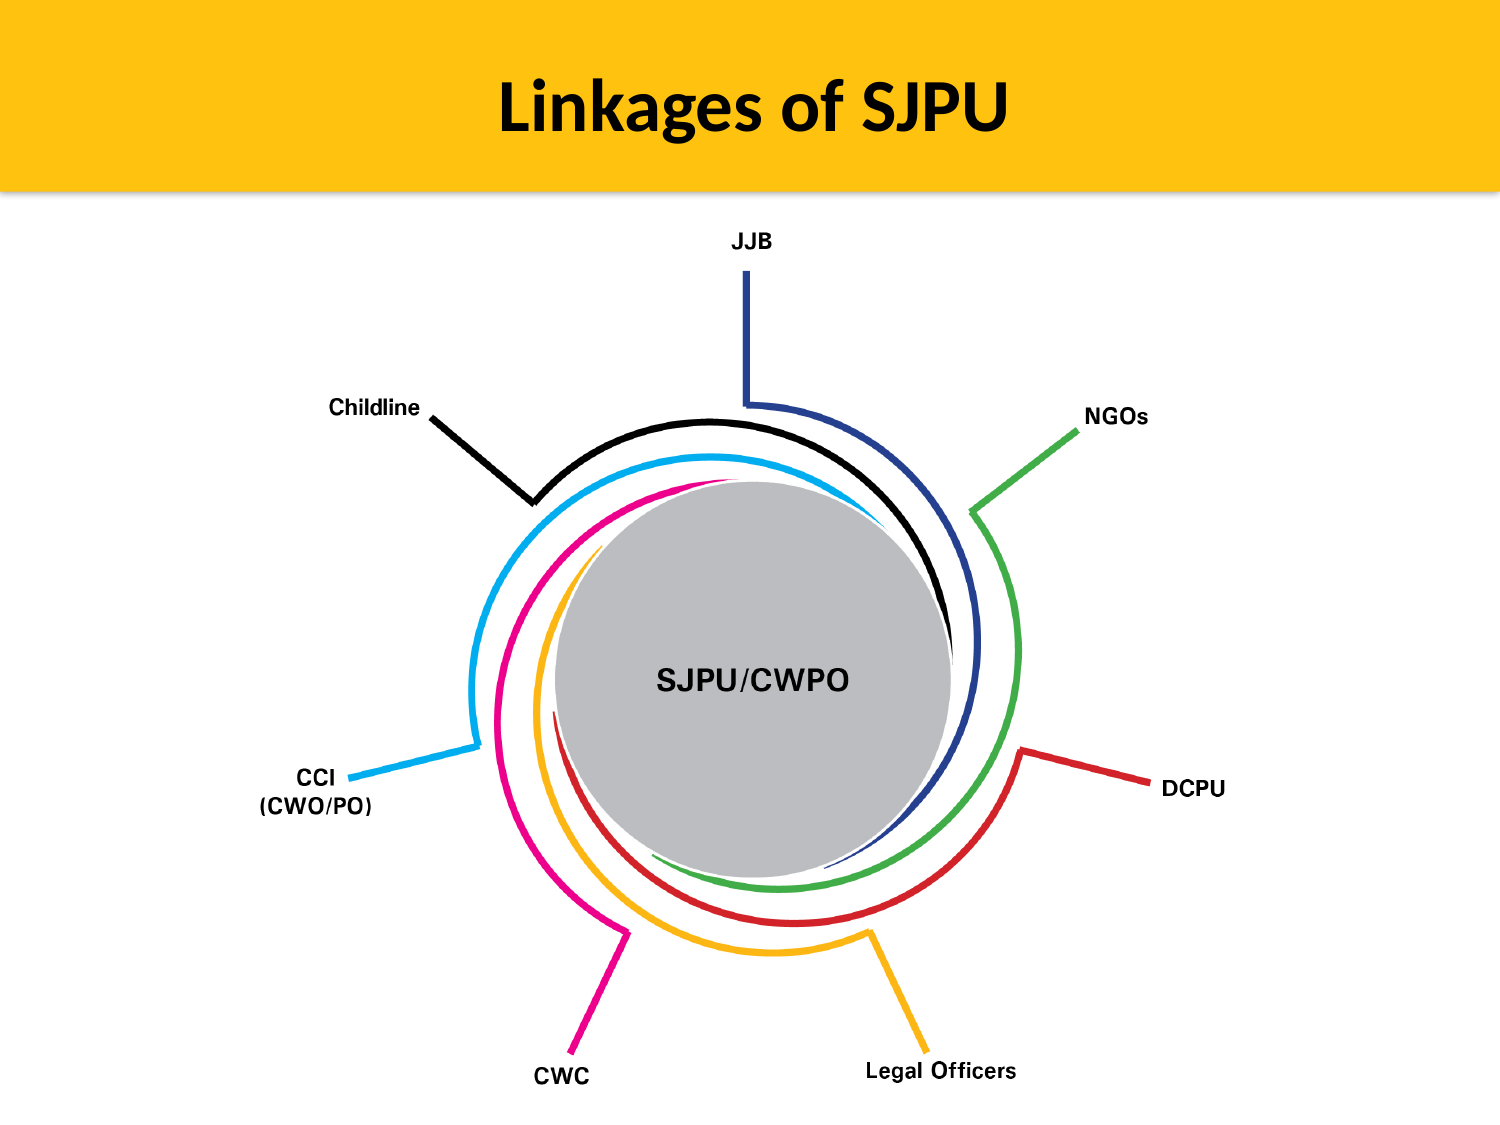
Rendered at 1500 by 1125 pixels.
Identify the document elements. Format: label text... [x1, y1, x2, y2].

picture [249, 223, 1261, 1095]
text_box Linkages of SJPU [4, 49, 1500, 155]
